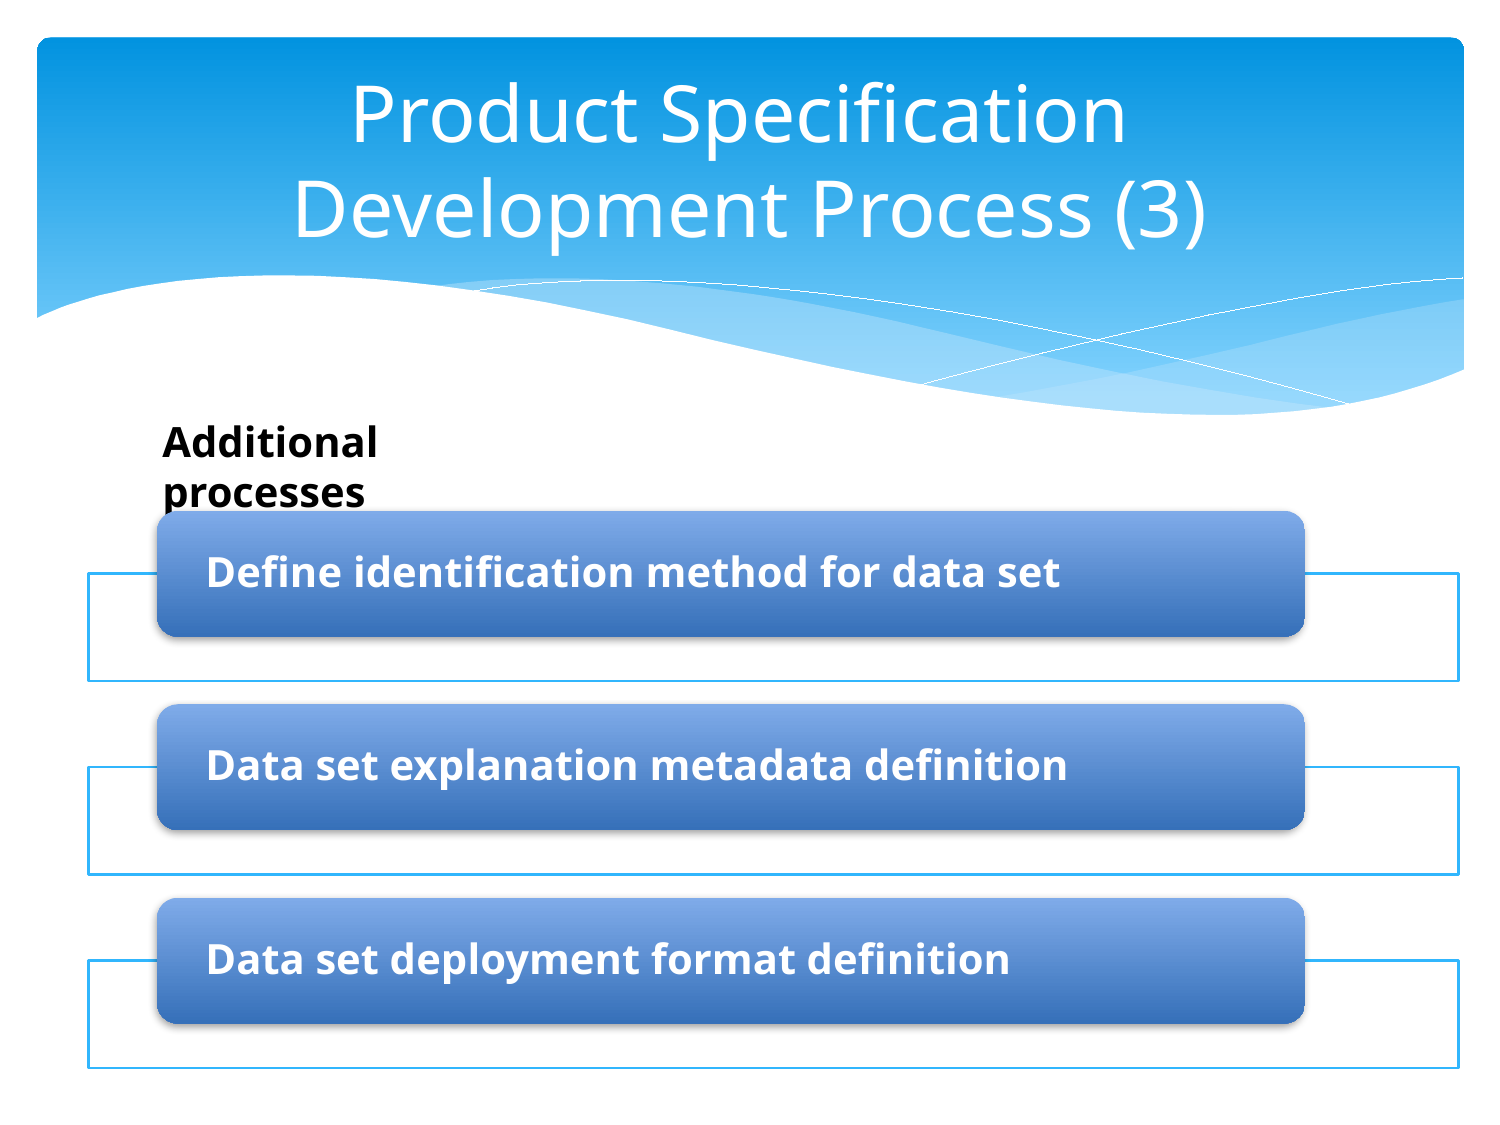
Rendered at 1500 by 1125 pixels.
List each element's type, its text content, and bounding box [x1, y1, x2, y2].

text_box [88, 503, 1459, 1076]
text_box Additional processes [147, 408, 585, 501]
title Product Specification Development Process (3) [75, 55, 1425, 261]
